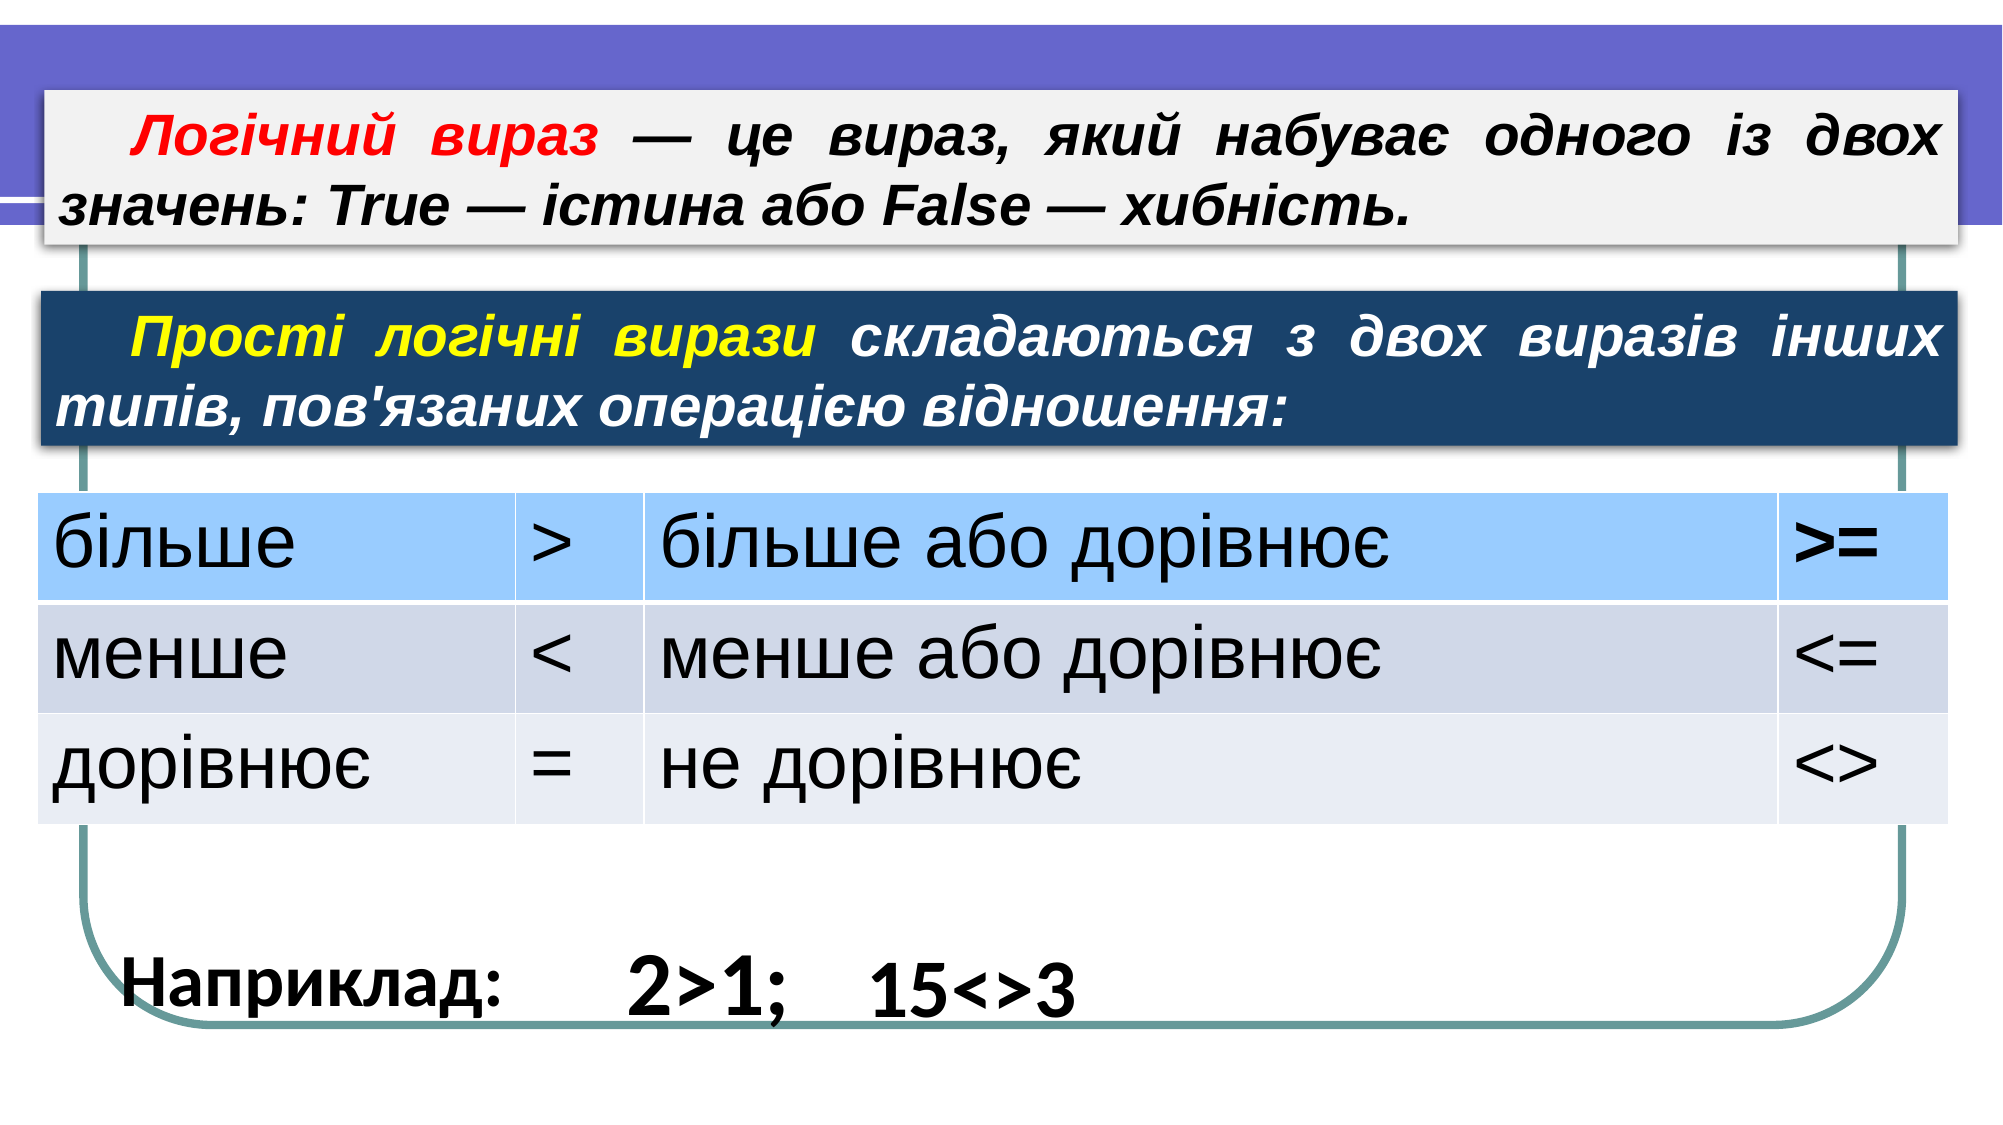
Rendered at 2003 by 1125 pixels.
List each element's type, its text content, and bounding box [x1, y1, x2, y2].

table_cell менше [38, 605, 515, 713]
table_cell дорівнює [38, 714, 515, 824]
table_cell < [516, 605, 643, 713]
table_header більше або дорівнює [645, 493, 1777, 600]
table_cell менше або дорівнює [645, 605, 1777, 713]
table_cell не дорівнює [645, 714, 1777, 824]
table_header >= [1779, 493, 1948, 600]
text_box Наприклад: [105, 923, 520, 1029]
table_cell <> [1779, 714, 1948, 824]
table_header більше [38, 493, 515, 600]
text_box Логічний вираз — це вираз, який набуває одного із двох значень: True — істина або False — хибність. [44, 90, 1958, 245]
text_box Прості логічні вирази складаються з двох виразів інших типів, пов'язаних операцією відношення: [41, 290, 1958, 446]
table_cell = [516, 714, 643, 824]
table_header > [516, 493, 643, 600]
text_box 2>1; [611, 916, 919, 1042]
table_cell <= [1779, 605, 1948, 713]
text_box 15<>3 [851, 926, 1148, 1042]
